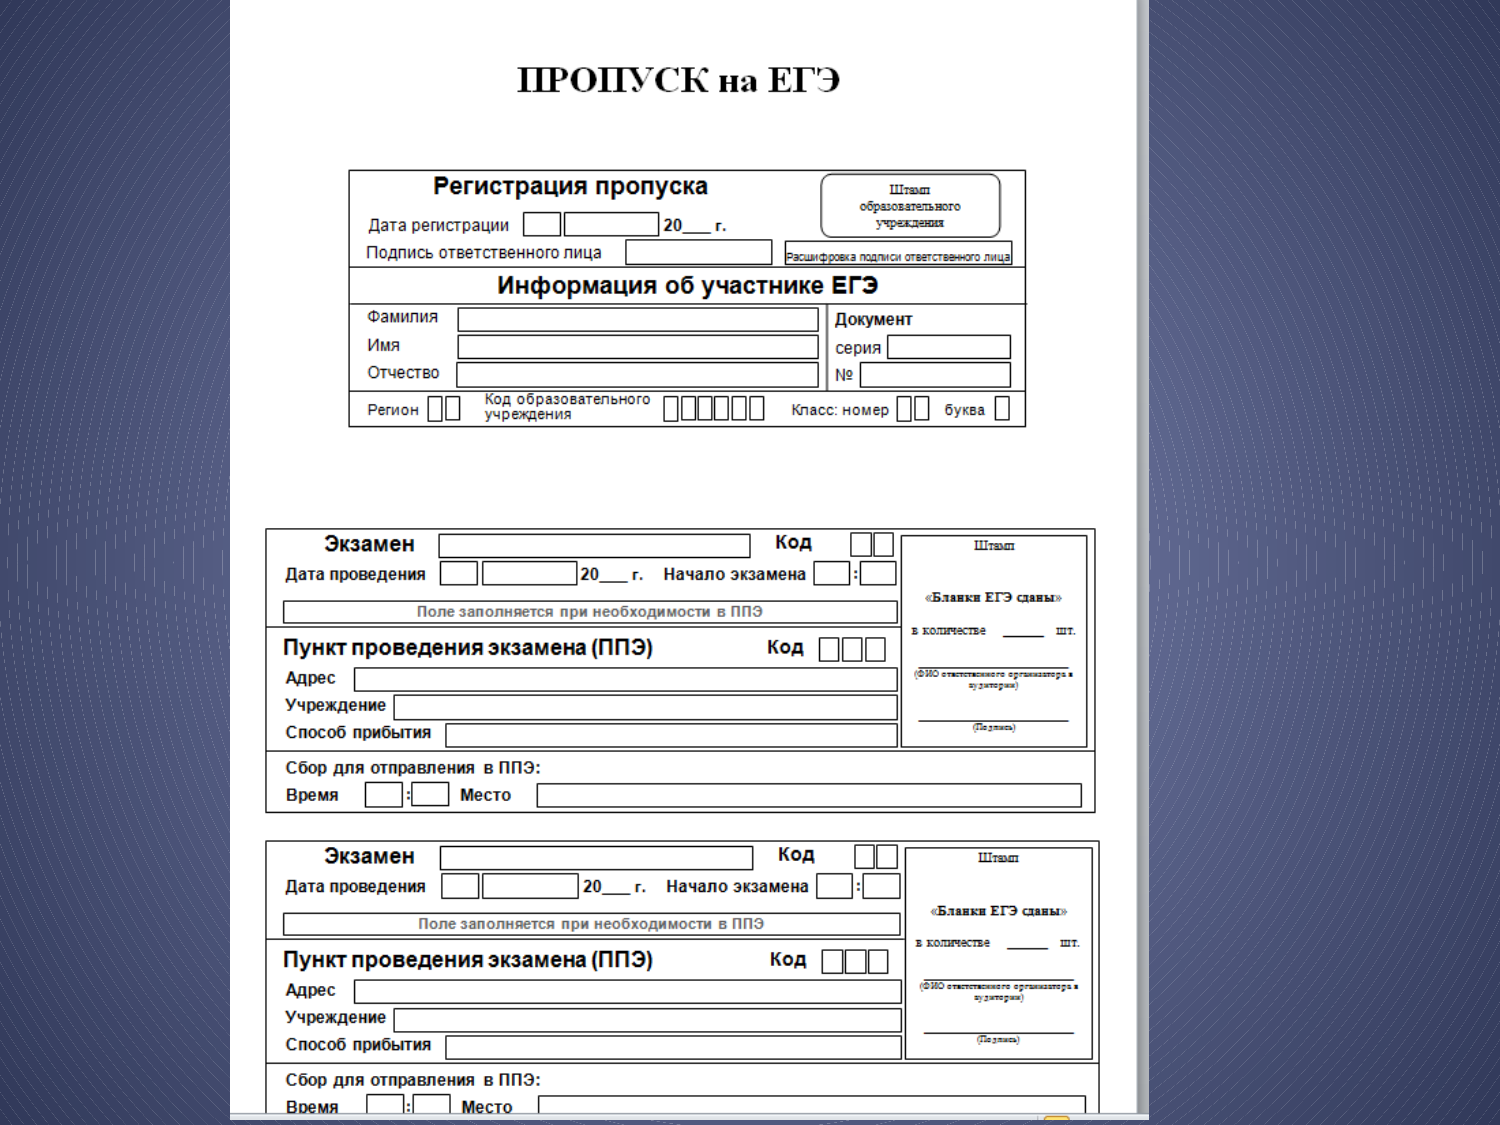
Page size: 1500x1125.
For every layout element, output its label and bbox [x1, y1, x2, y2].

picture [229, 0, 1149, 1121]
